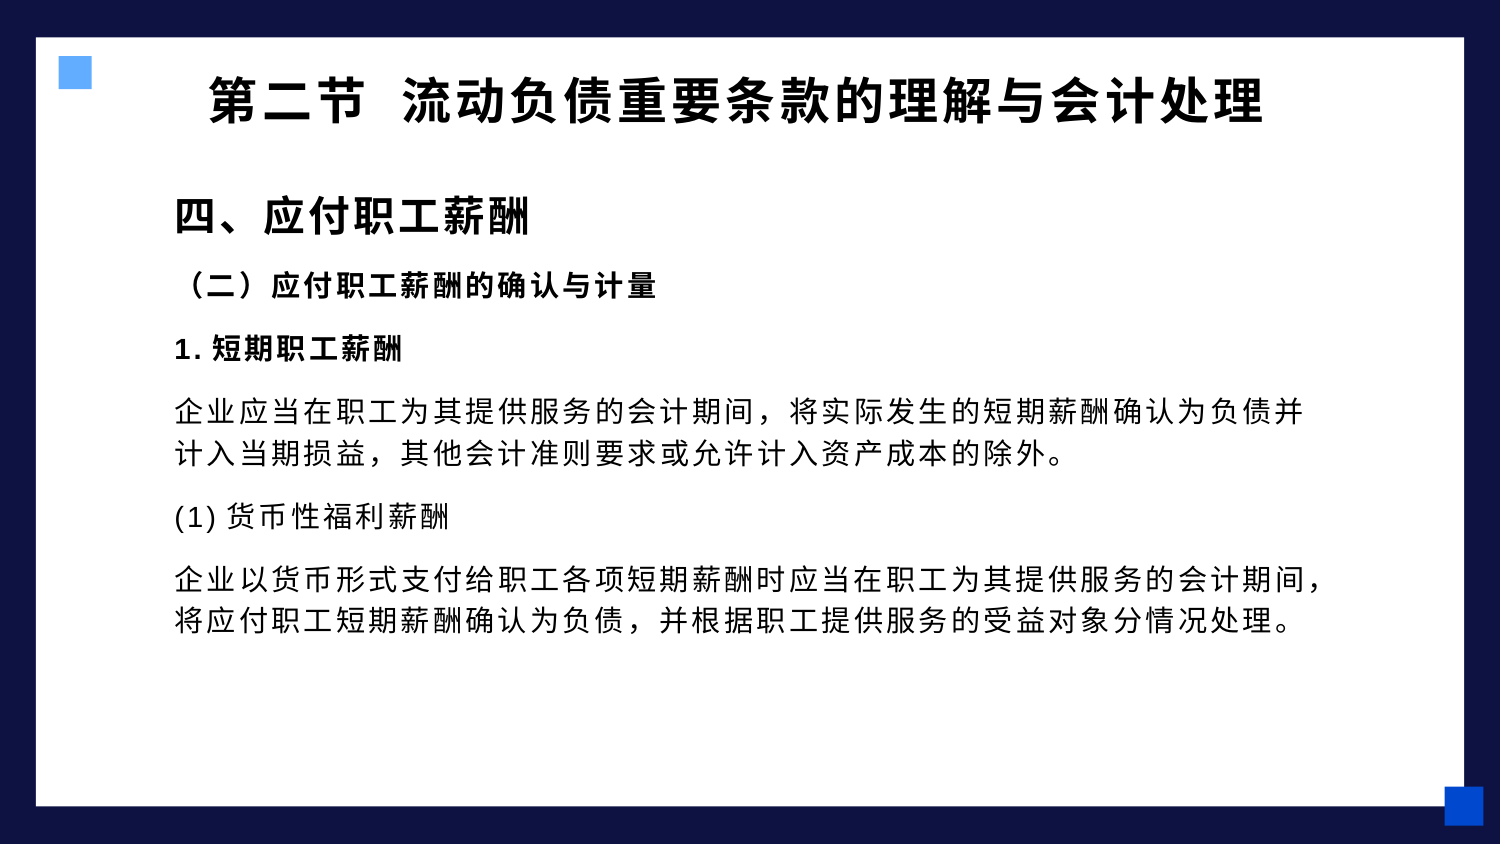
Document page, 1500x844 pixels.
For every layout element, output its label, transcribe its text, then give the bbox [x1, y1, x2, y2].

title 第二节 流动负债重要条款的理解与会计处理 [141, 48, 1327, 138]
list 四、应付职工薪酬 （二）应付职工薪酬的确认与计量 1.短期职工薪酬 企业应当在职工为其提供服务的会计期间，将实际发生的短期薪酬确认为负债并计入当期损益，其他会计准则要求或允许计入资产成本的除外。 (1)货币性福利薪酬 企业以货币形式支付给职工各项短期薪酬时应当在职工为其提供服务的会计期间，将应付职工短期薪酬确认为负债，并根据职工提供服务的受益对象分情况处理。 [157, 179, 1343, 604]
